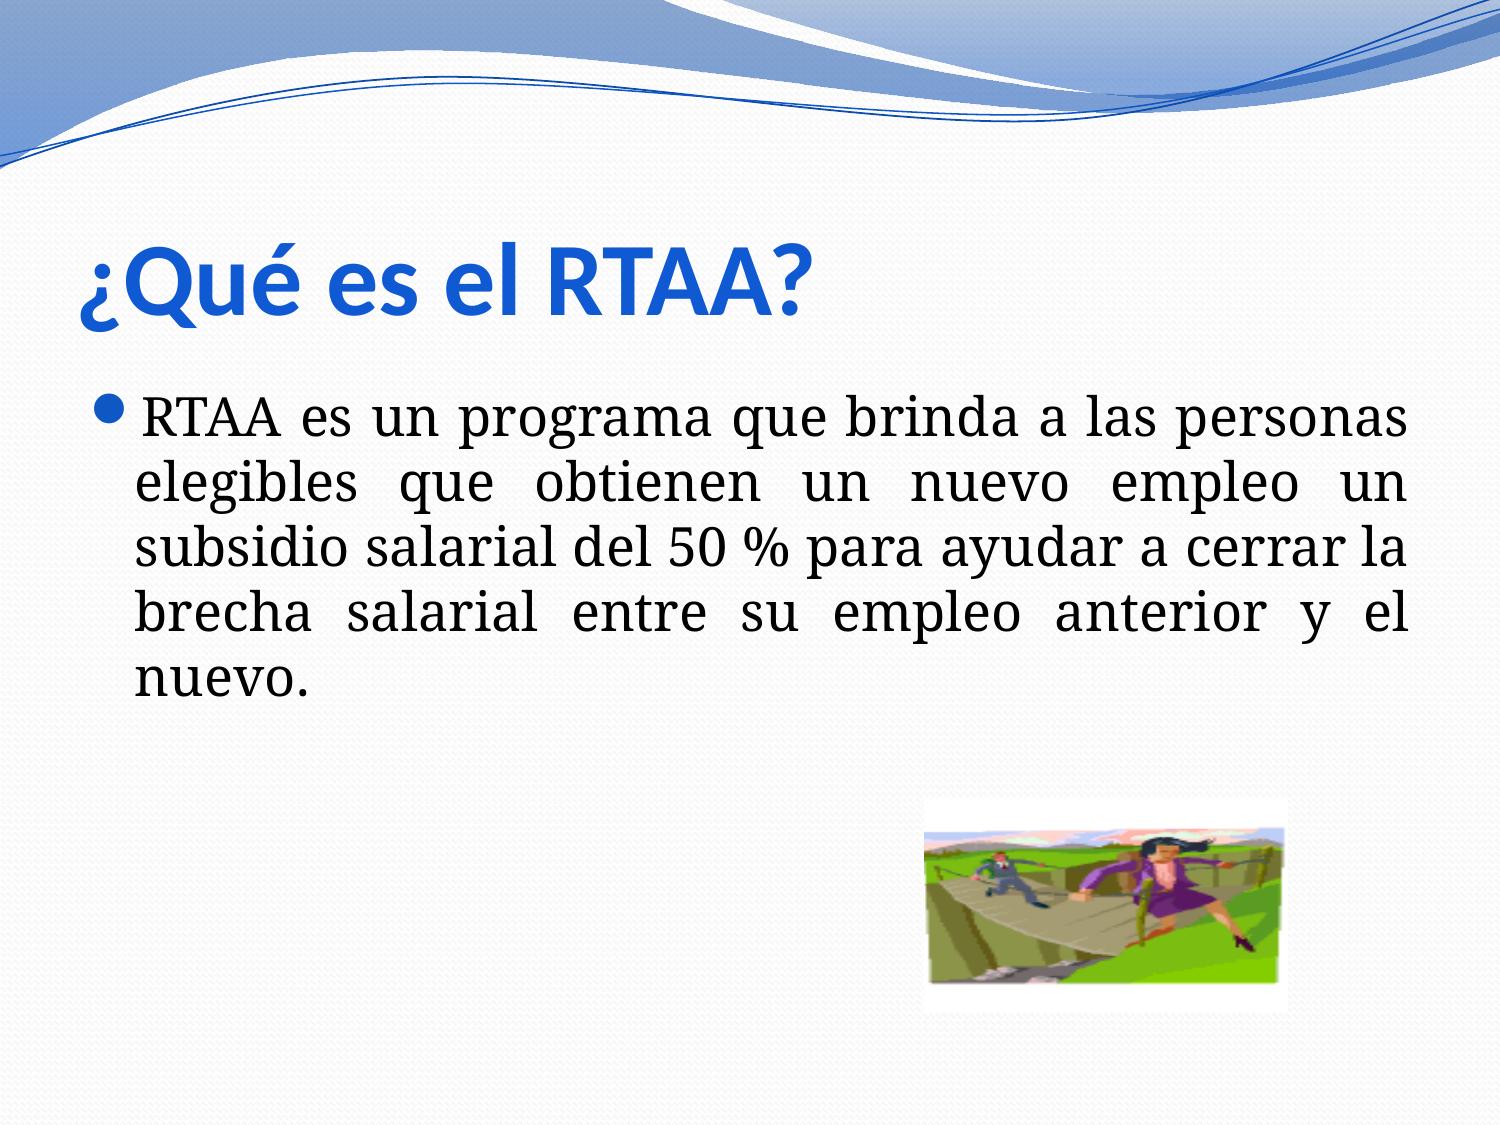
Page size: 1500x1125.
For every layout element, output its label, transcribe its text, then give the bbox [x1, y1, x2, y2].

list RTAA es un programa que brinda a las personas elegibles que obtienen un nuevo empleo un subsidio salarial del 50 % para ayudar a cerrar la brecha salarial entre su empleo anterior y el nuevo. [75, 375, 1425, 1005]
title ¿Qué es el RTAA? [75, 151, 1425, 336]
picture [924, 799, 1288, 1013]
